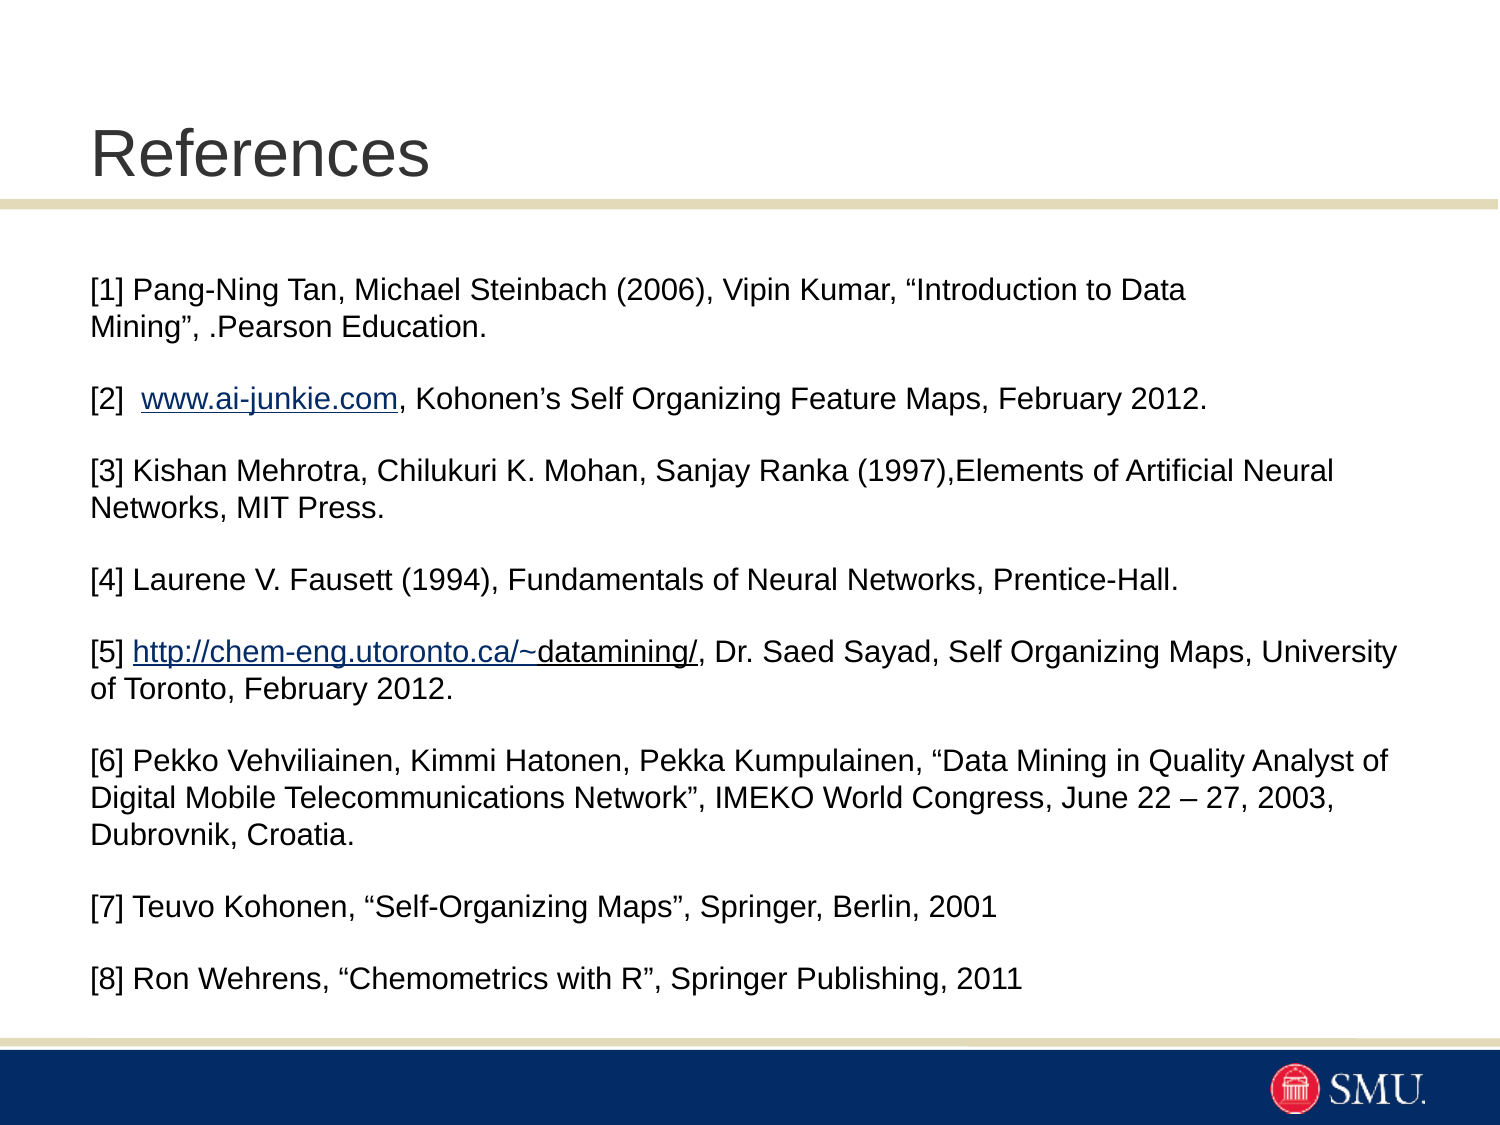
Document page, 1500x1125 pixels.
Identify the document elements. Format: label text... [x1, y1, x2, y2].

picture [1270, 1063, 1425, 1114]
list [1] Pang-Ning Tan, Michael Steinbach (2006), Vipin Kumar, “Introduction to Data Mining”, .Pearson Education. [2] www.ai-junkie.com, Kohonen’s Self Organizing Feature Maps, February 2012. [3] Kishan Mehrotra, Chilukuri K. Mohan, Sanjay Ranka (1997),Elements of Artificial Neural Networks, MIT Press. [4] Laurene V. Fausett (1994), Fundamentals of Neural Networks, Prentice-Hall. [5] http://chem-eng.utoronto.ca/~datamining/, Dr. Saed Sayad, Self Organizing Maps, University of Toronto, February 2012. [6] Pekko Vehviliainen, Kimmi Hatonen, Pekka Kumpulainen, “Data Mining in Quality Analyst of Digital Mobile Telecommunications Network”, IMEKO World Congress, June 22 – 27, 2003, Dubrovnik, Croatia. [7] Teuvo Kohonen, “Self-Organizing Maps”, Springer, Berlin, 2001 [8] Ron Wehrens, “Chemometrics with R”, Springer Publishing, 2011 [75, 262, 1425, 1005]
title References [75, 9, 1425, 198]
